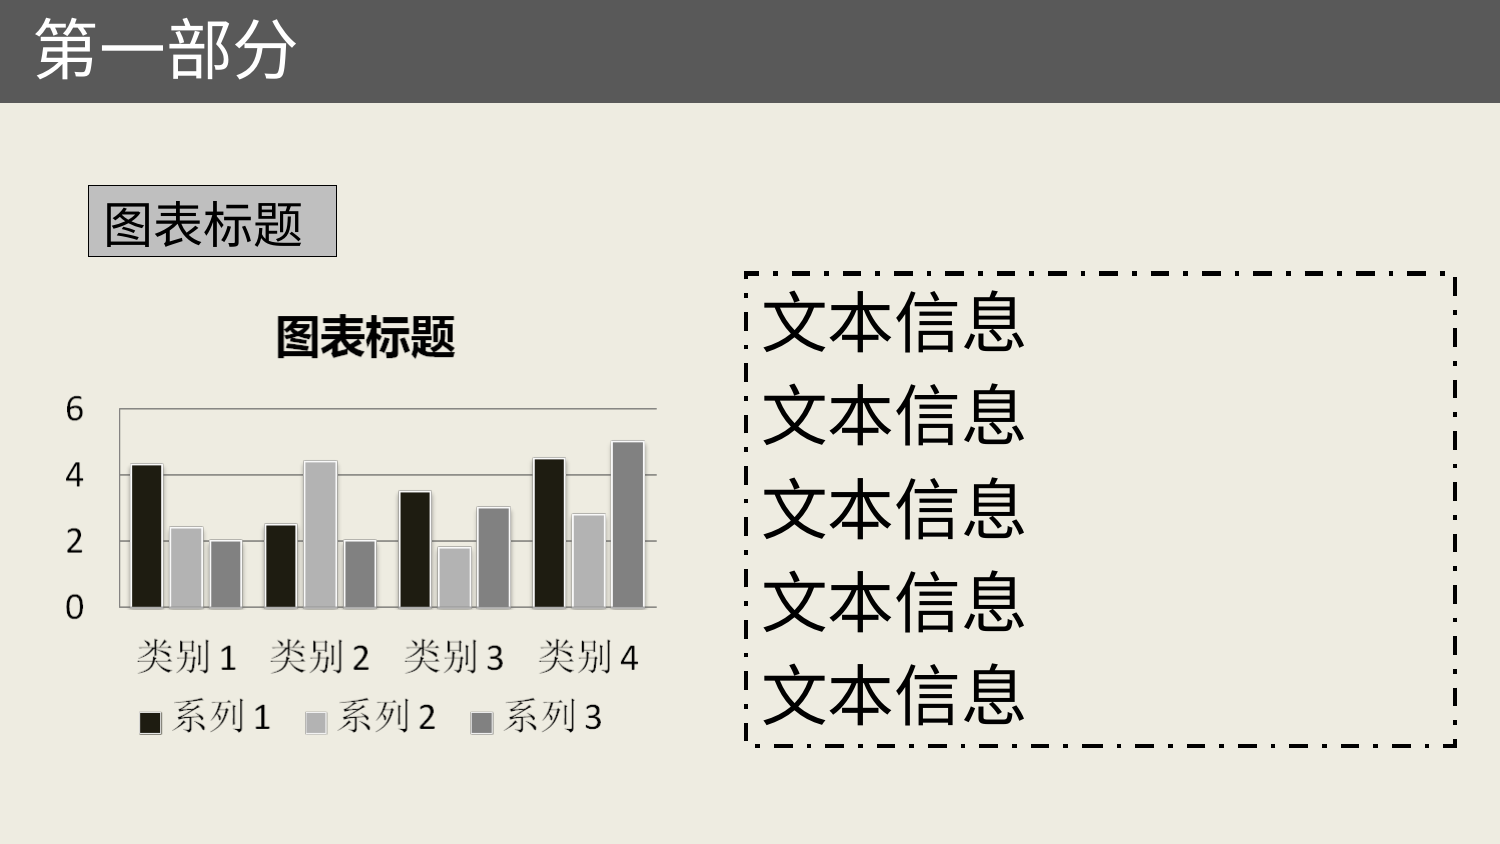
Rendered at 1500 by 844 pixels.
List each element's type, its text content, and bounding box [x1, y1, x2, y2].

list 文本信息 文本信息 文本信息 文本信息 文本信息 [744, 271, 1457, 748]
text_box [44, 271, 688, 773]
list 图表标题 [88, 185, 337, 257]
list 第一部分 [17, 0, 951, 103]
